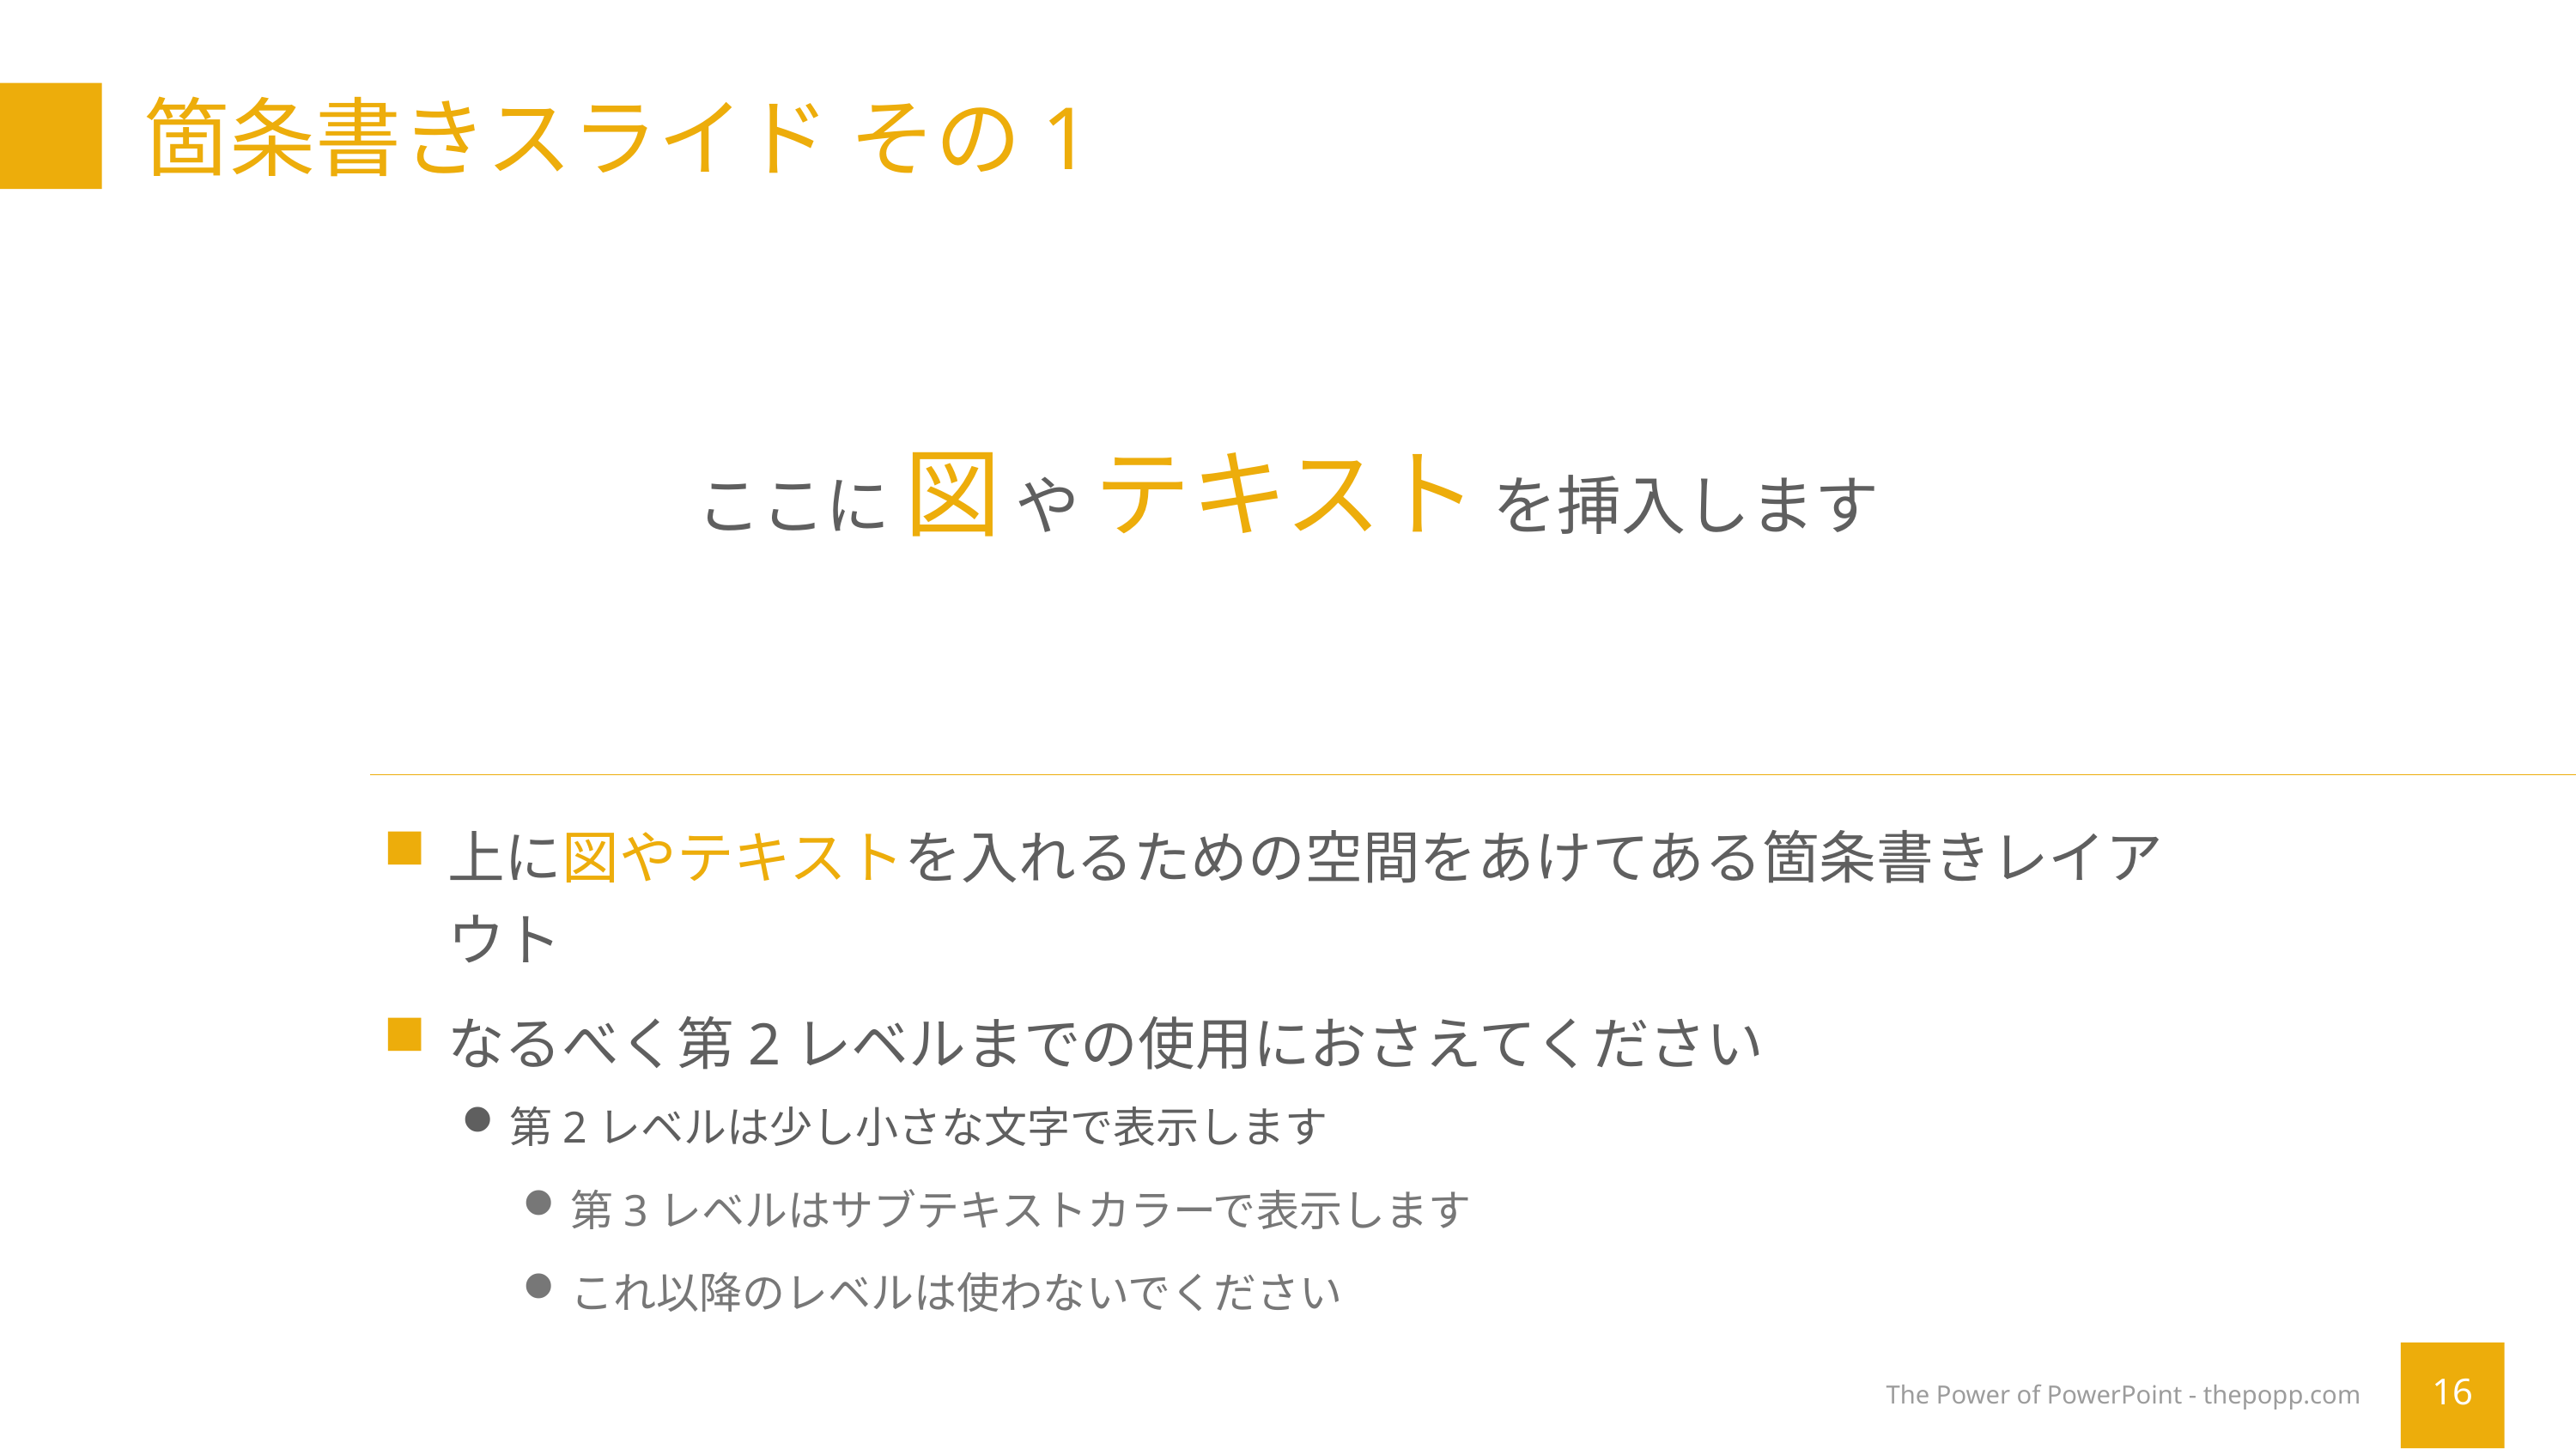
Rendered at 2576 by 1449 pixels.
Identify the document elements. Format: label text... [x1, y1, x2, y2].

text_box ここに 図 や テキスト を挿入します [684, 426, 1892, 555]
slide_number 16 [2400, 1355, 2505, 1433]
list 上に図やテキストを入れるための空間をあけてある箇条書きレイアウト なるべく第2レベルまでの使用におさえてください 第2レベルは少し小さな文字で表示します 第3レベルはサブテキストカラーで表示します これ以降のレベルは使わないでください [370, 801, 2206, 1281]
footer The Power of PowerPoint - thepopp.com [1504, 1355, 2374, 1433]
title 箇条書きスライド その1 [131, 66, 2482, 219]
